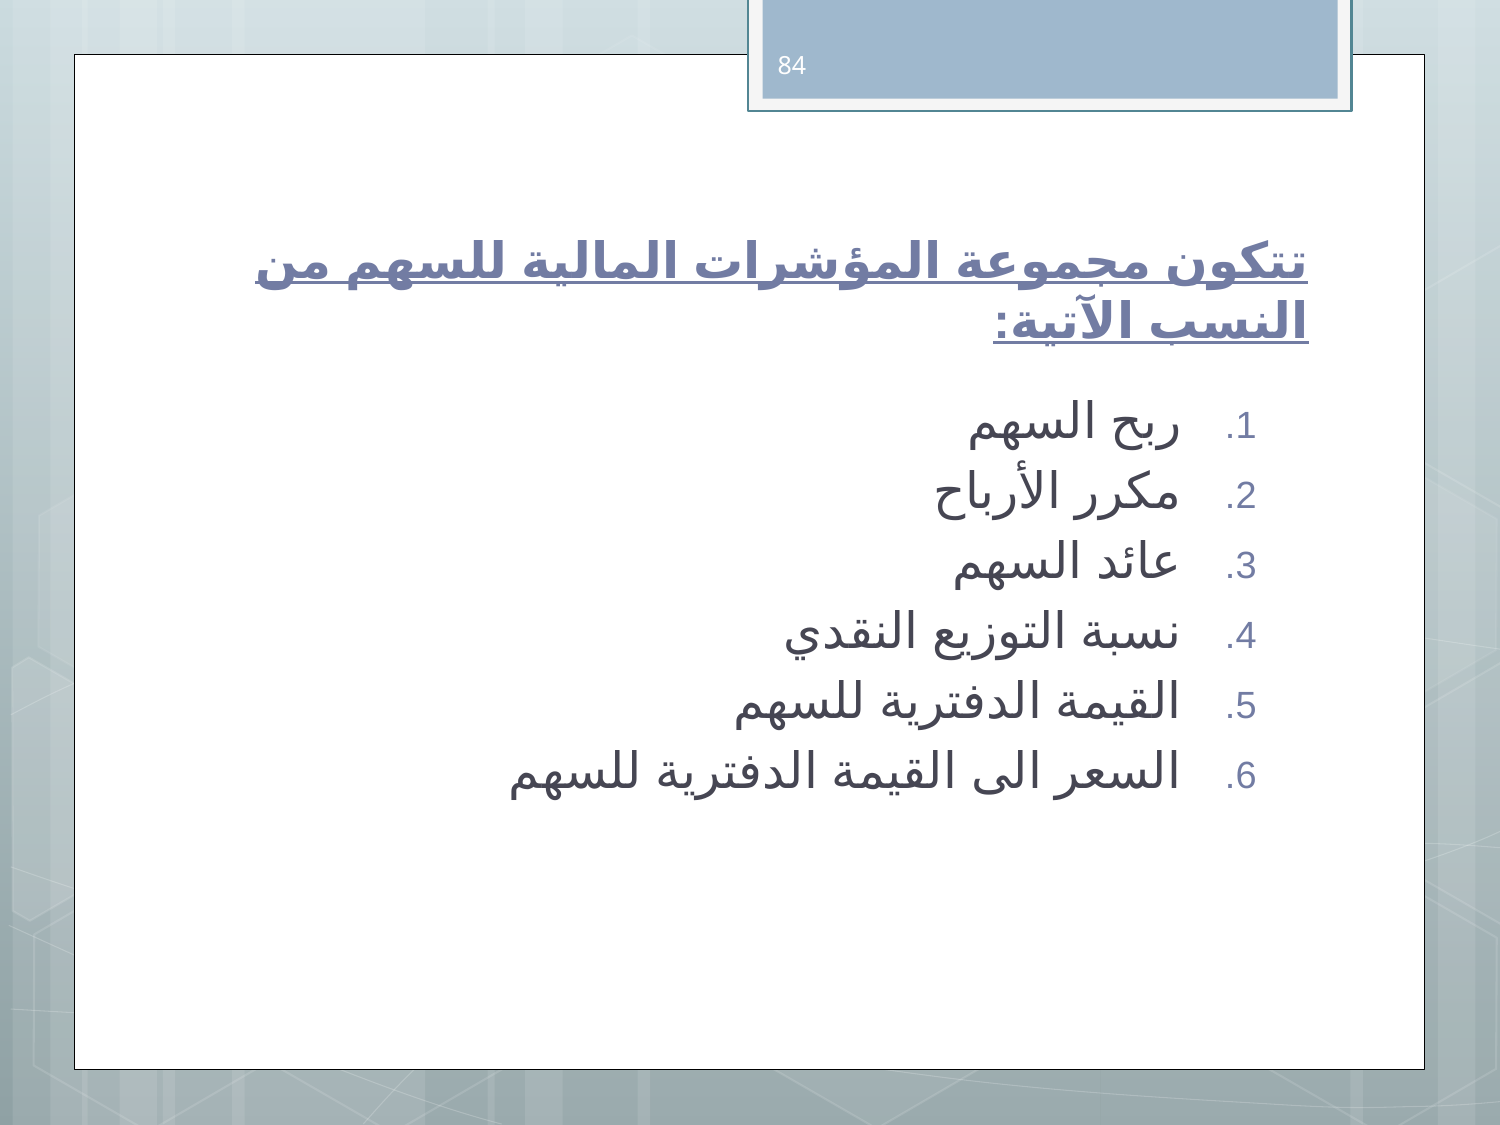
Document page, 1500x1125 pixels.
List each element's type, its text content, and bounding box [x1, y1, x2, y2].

slide_number 84 [762, 36, 982, 97]
title تتكون مجموعة المؤشرات المالية للسهم من النسب الآتية: [171, 168, 1324, 357]
list ربح السهم مكرر الأرباح عائد السهم نسبة التوزيع النقدي القيمة الدفترية للسهم السعر الى القيمة الدفترية للسهم [171, 381, 1283, 957]
